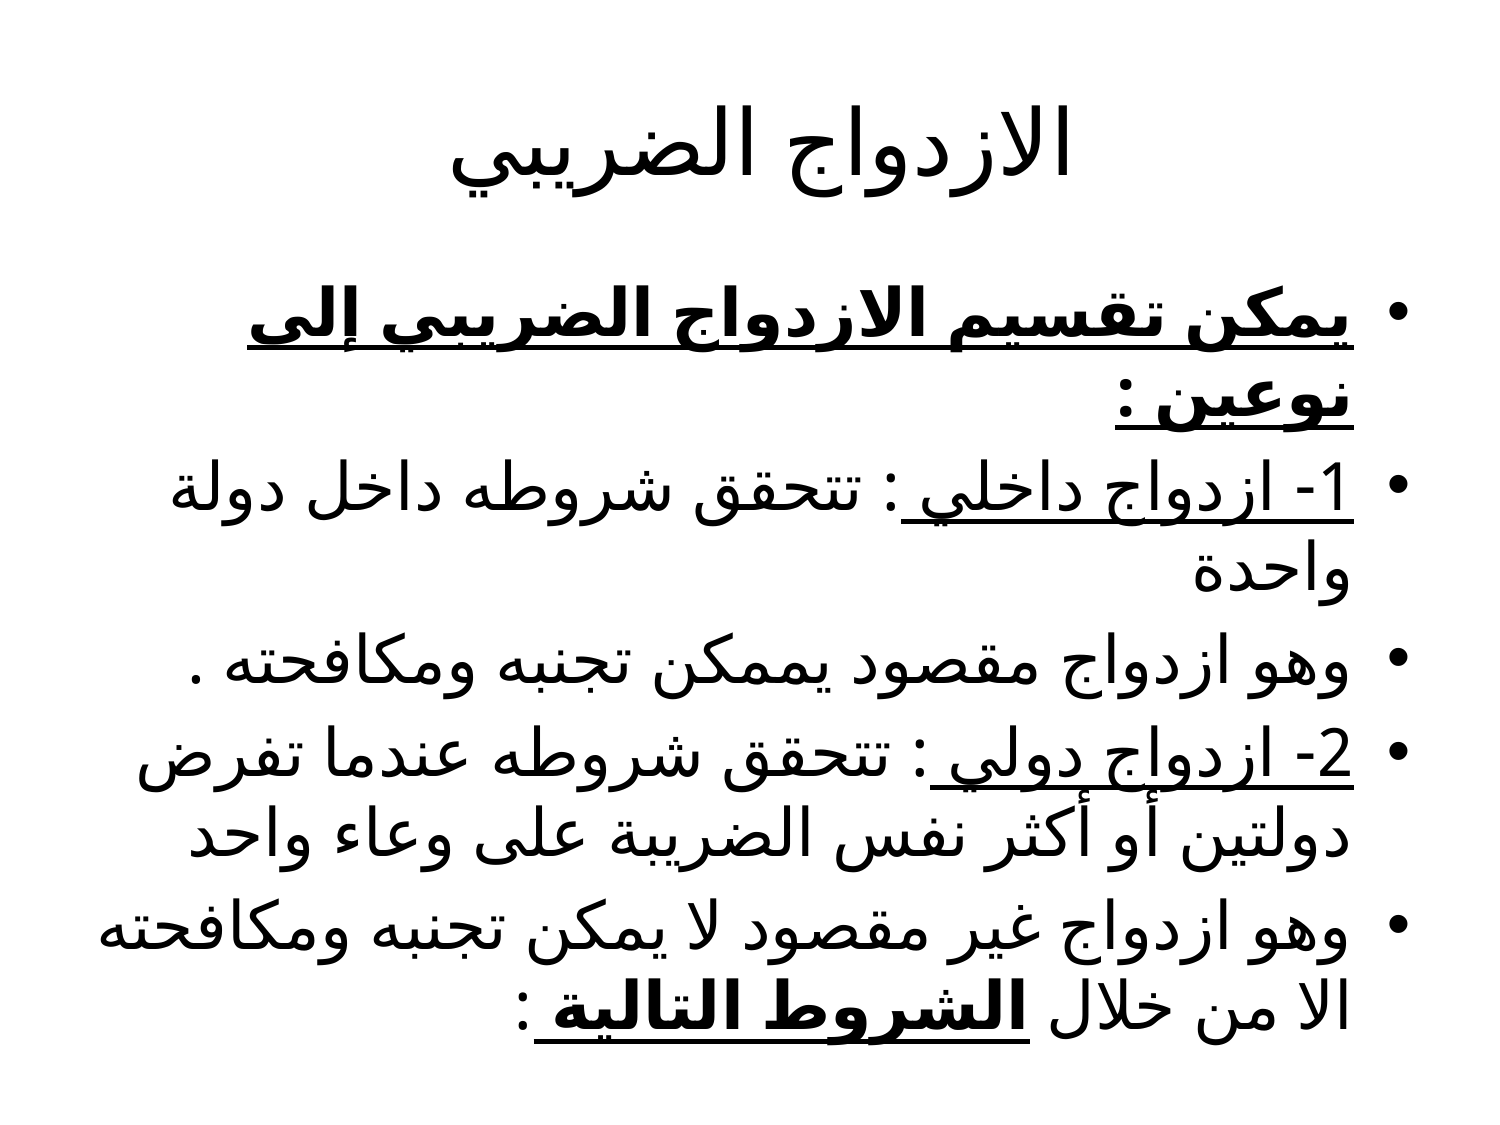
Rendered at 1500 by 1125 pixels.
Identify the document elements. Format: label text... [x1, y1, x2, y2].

list يمكن تقسيم الازدواج الضريبي إلى نوعين : 1- ازدواج داخلي : تتحقق شروطه داخل دولة واحدة وهو ازدواج مقصود يممكن تجنبه ومكافحته . 2- ازدواج دولي : تتحقق شروطه عندما تفرض دولتين أو أكثر نفس الضريبة على وعاء واحد وهو ازدواج غير مقصود لا يمكن تجنبه ومكافحته الا من خلال الشروط التالية : [75, 262, 1425, 1005]
title الازدواج الضريبي [75, 45, 1425, 233]
